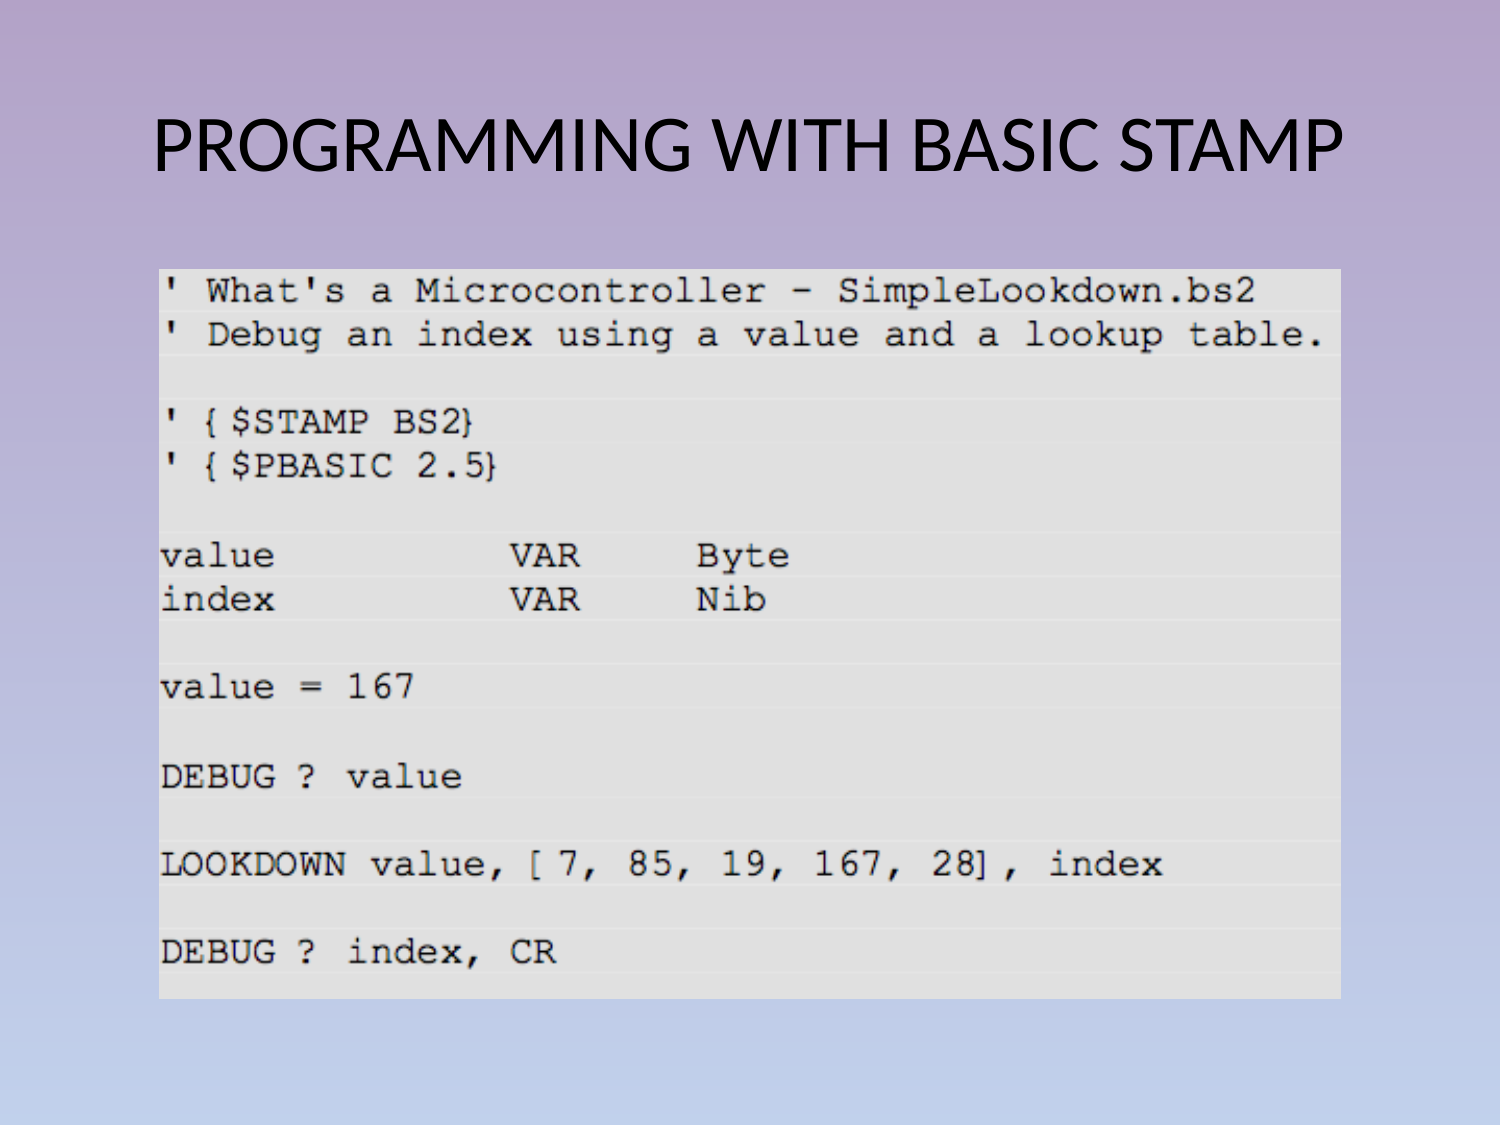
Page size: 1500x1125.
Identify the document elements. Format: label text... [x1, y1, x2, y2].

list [159, 268, 1341, 999]
title PROGRAMMING WITH BASIC STAMP [75, 45, 1425, 233]
